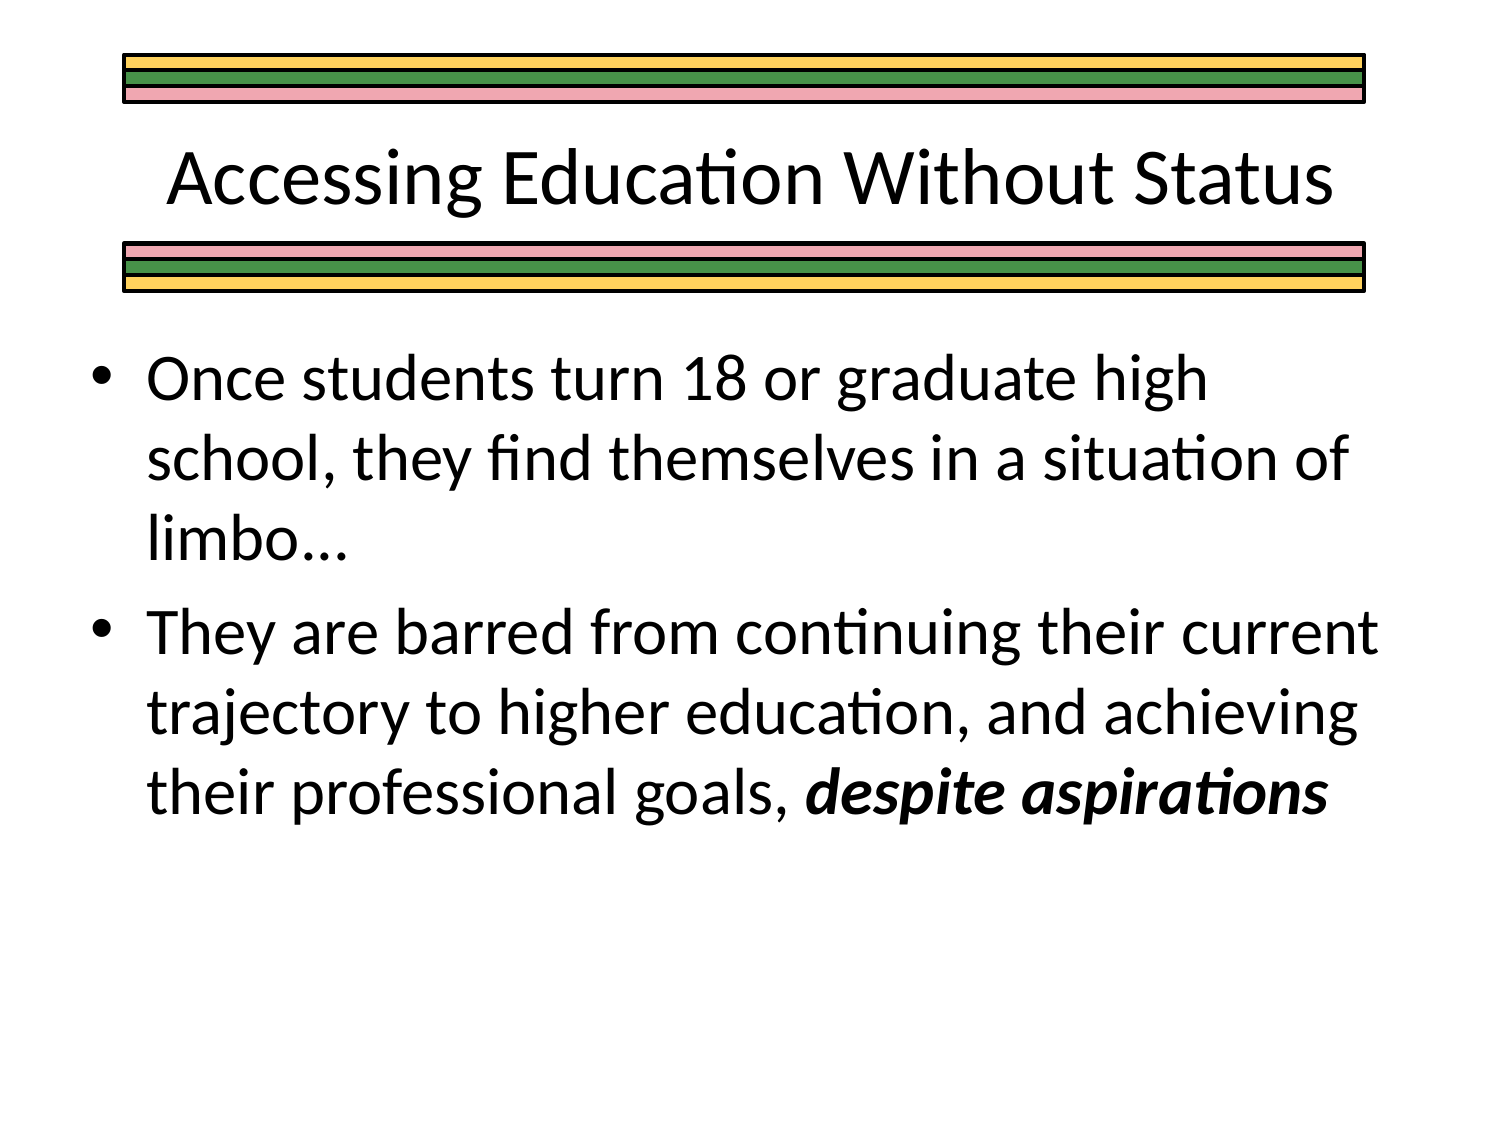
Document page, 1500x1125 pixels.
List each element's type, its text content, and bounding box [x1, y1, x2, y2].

title Accessing Education Without Status [76, 78, 1427, 266]
list Once students turn 18 or graduate high school, they find themselves in a situation of limbo... They are barred from continuing their current trajectory to higher education, and achieving their professional goals, despite aspirations [75, 326, 1425, 1005]
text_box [123, 243, 1365, 291]
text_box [123, 54, 1365, 102]
